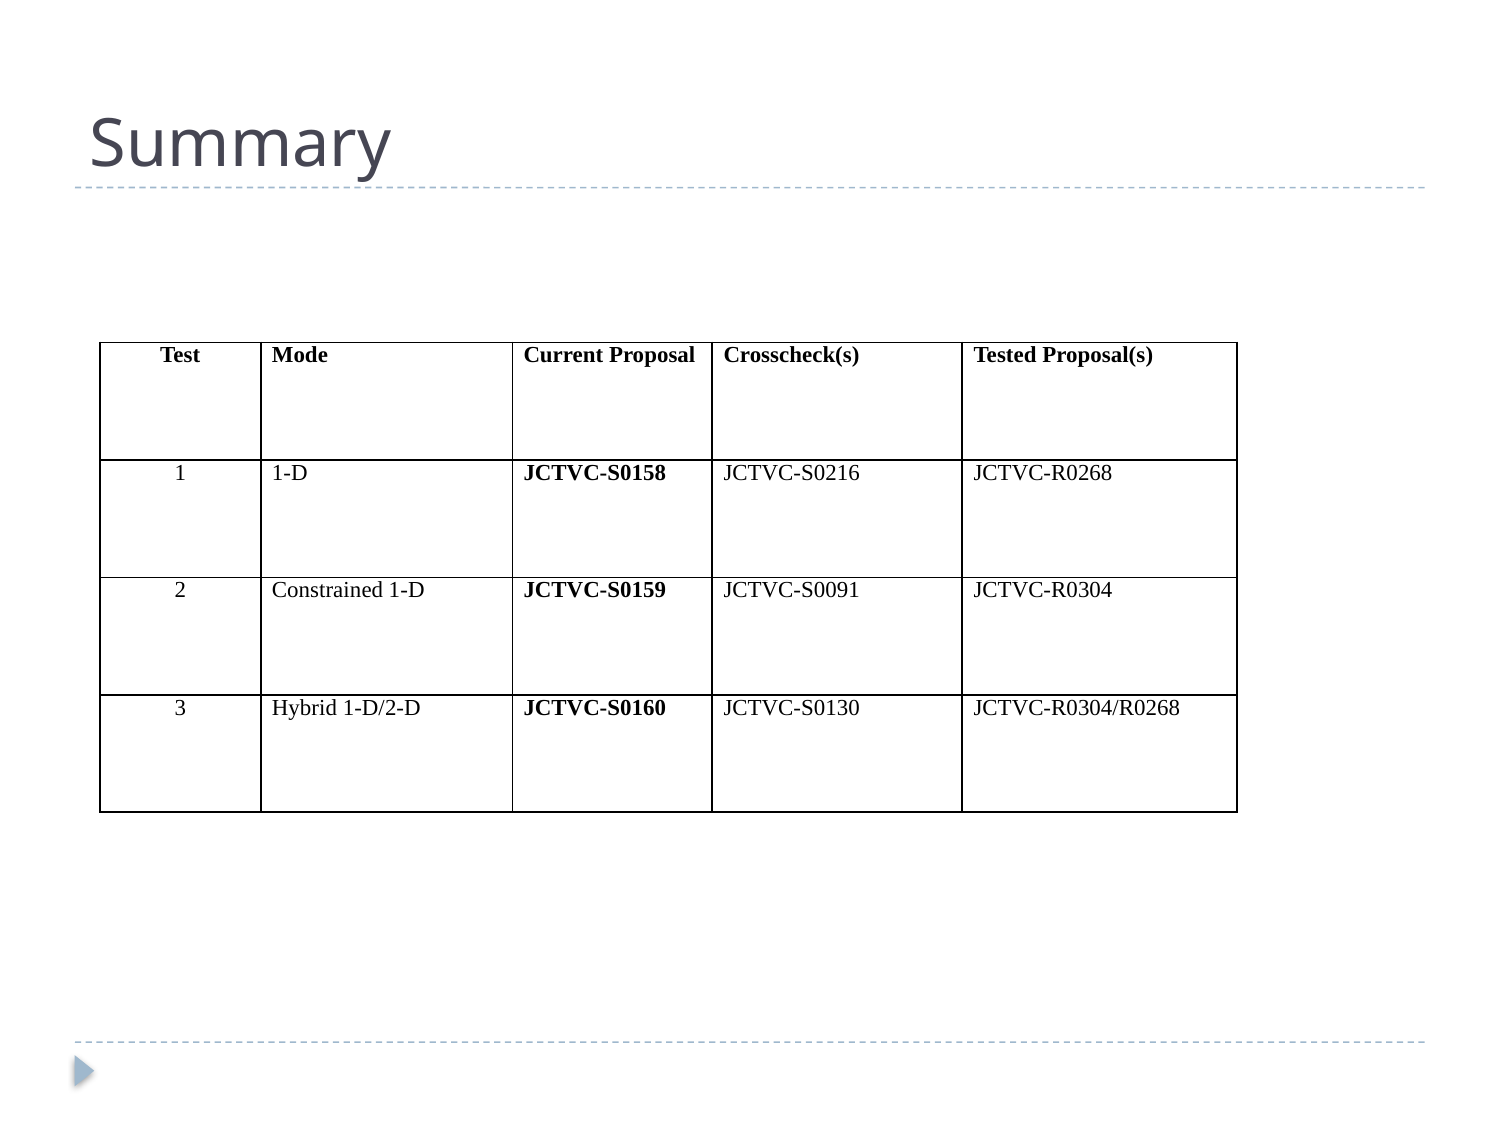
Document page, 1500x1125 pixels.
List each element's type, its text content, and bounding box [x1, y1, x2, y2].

table_cell JCTVC-R0304 [963, 578, 1236, 694]
table_cell Hybrid 1-D/2-D [262, 696, 512, 811]
table_cell JCTVC-S0160 [513, 696, 711, 811]
table_header Crosscheck(s) [713, 343, 961, 459]
table_cell JCTVC-S0130 [713, 696, 961, 811]
table_cell 2 [101, 578, 260, 694]
table_cell JCTVC-S0158 [513, 461, 711, 577]
table_cell 3 [101, 696, 260, 811]
table_cell JCTVC-S0216 [713, 461, 961, 577]
table_cell JCTVC-S0159 [513, 578, 711, 694]
title Summary [75, 24, 1425, 188]
table_header Test [101, 343, 260, 459]
table_header Mode [262, 343, 512, 459]
table_cell JCTVC-R0268 [963, 461, 1236, 577]
table_cell 1 [101, 461, 260, 577]
table_cell 1-D [262, 461, 512, 577]
table_header Tested Proposal(s) [963, 343, 1236, 459]
table_cell JCTVC-R0304/R0268 [963, 696, 1236, 811]
table_header Current Proposal [513, 343, 711, 459]
table_cell Constrained 1-D [262, 578, 512, 694]
table_cell JCTVC-S0091 [713, 578, 961, 694]
